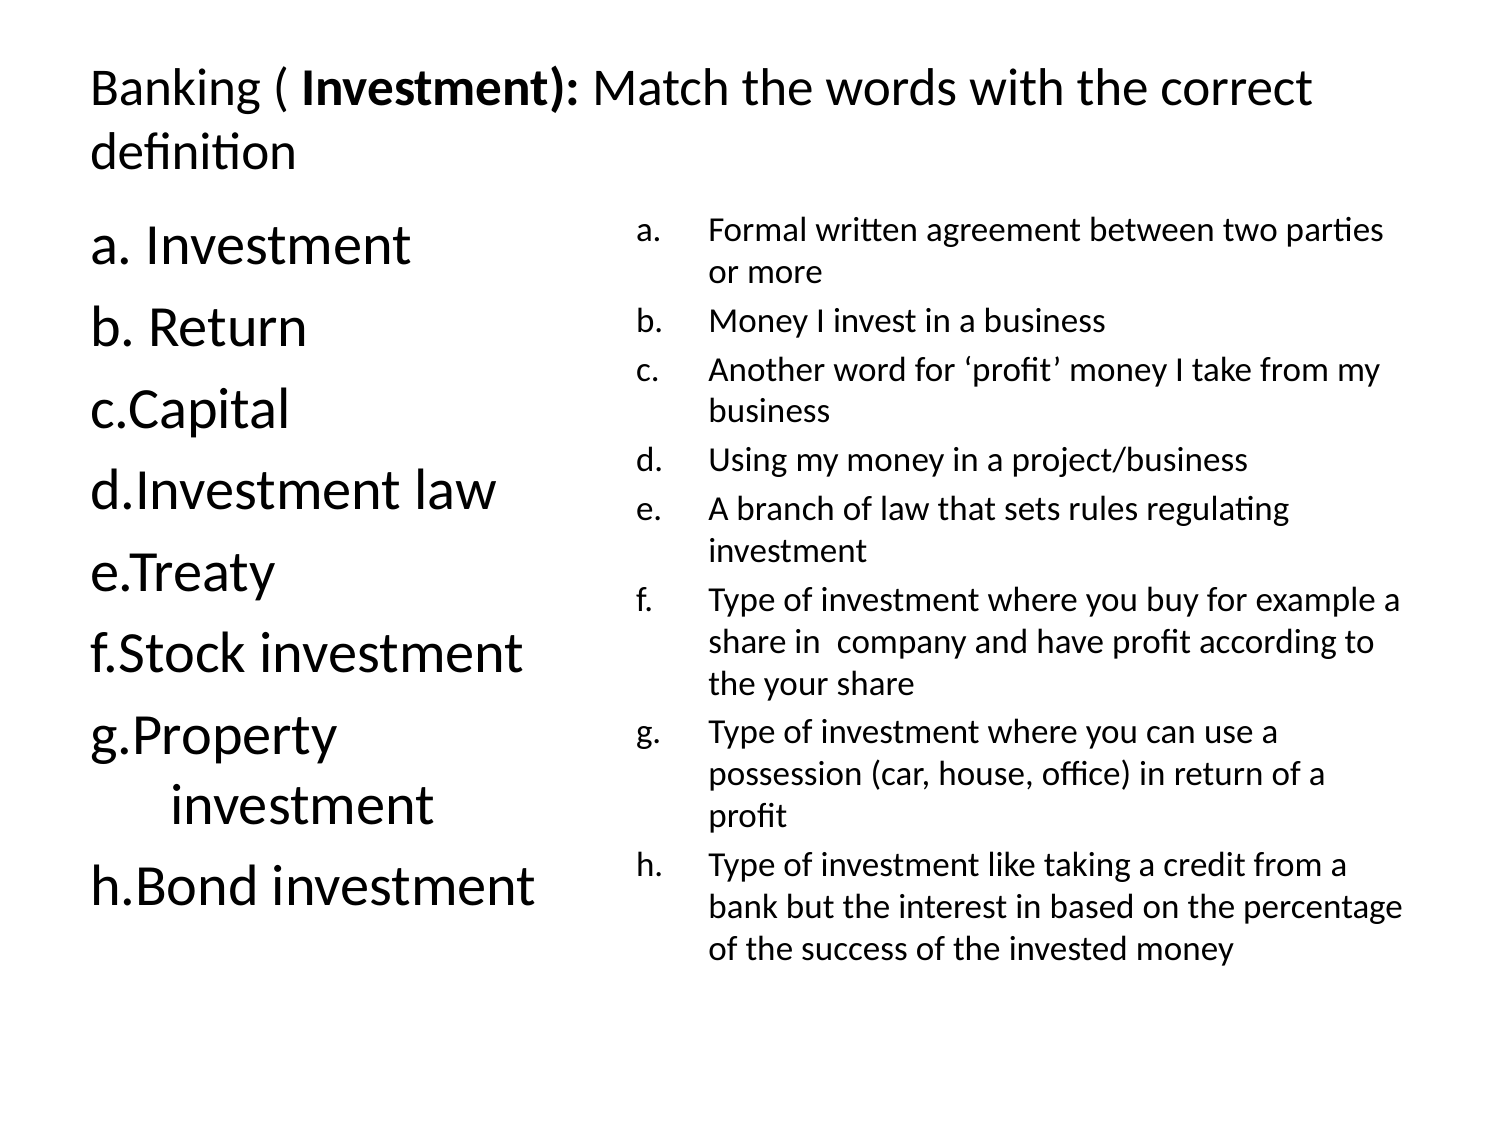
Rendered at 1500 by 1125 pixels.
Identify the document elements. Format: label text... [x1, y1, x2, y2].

list a. Investment b. Return c.Capital d.Investment law e.Treaty f.Stock investment g.Property investment h.Bond investment [75, 199, 563, 1005]
list Formal written agreement between two parties or more Money I invest in a business Another word for ‘profit’ money I take from my business Using my money in a project/business A branch of law that sets rules regulating investment Type of investment where you buy for example a share in company and have profit according to the your share Type of investment where you can use a possession (car, house, office) in return of a profit Type of investment like taking a credit from a bank but the interest in based on the percentage of the success of the invested money [621, 199, 1425, 1005]
title Banking ( Investment): Match the words with the correct definition [75, 45, 1425, 188]
